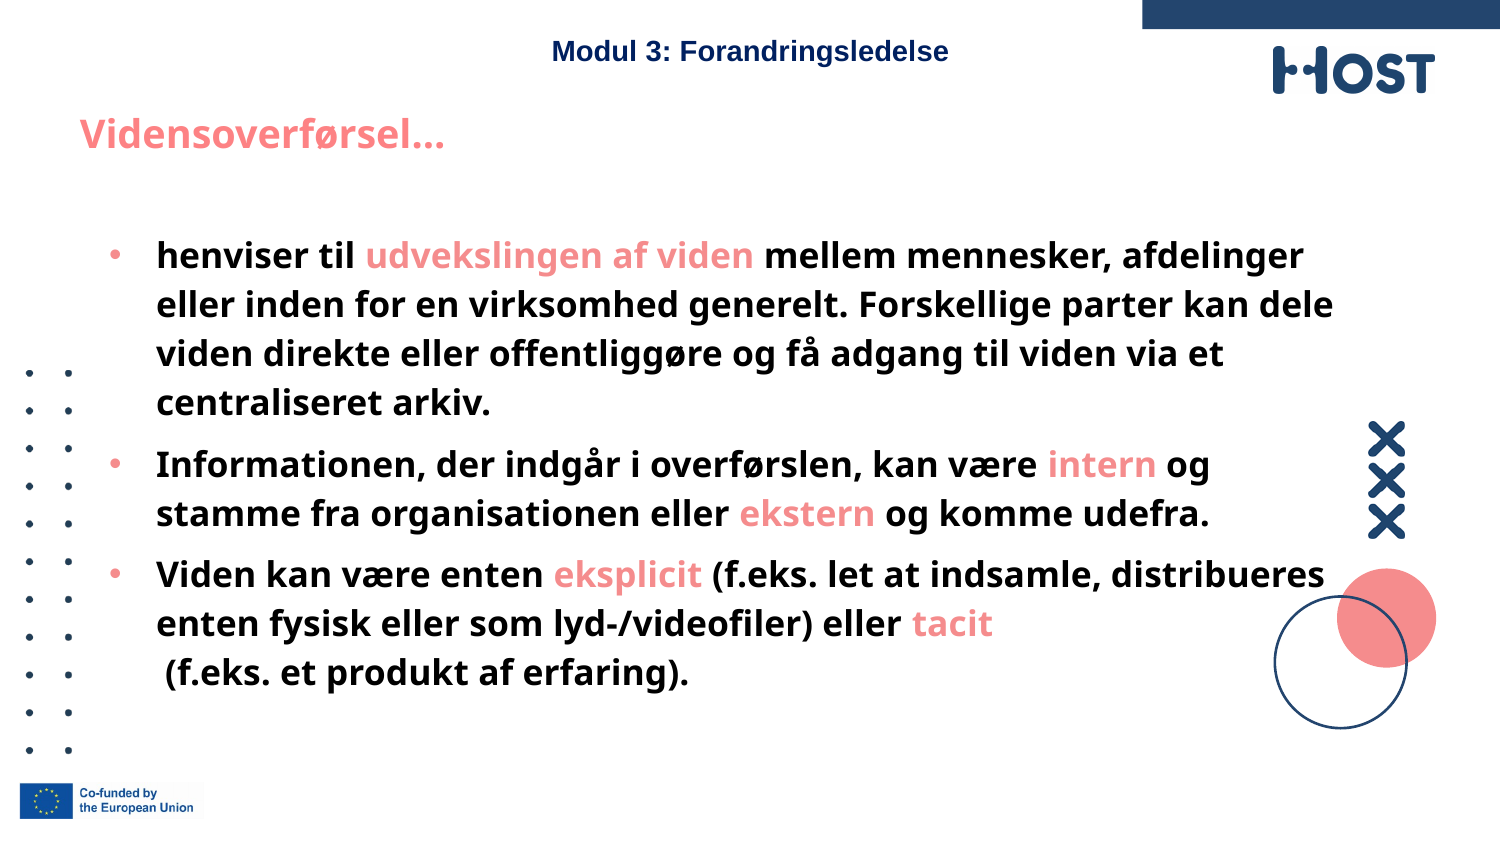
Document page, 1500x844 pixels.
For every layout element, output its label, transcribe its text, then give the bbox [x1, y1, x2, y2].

text_box Modul 3: Forandringsledelse [536, 12, 980, 70]
picture [0, 370, 204, 820]
text_box Vidensoverførsel… [64, 94, 1407, 165]
picture [1273, 46, 1435, 94]
list henviser til udvekslingen af viden mellem mennesker, afdelinger eller inden for en virksomhed generelt. Forskellige parter kan dele viden direkte eller offentliggøre og få adgang til viden via et centraliseret arkiv. Informationen, der indgår i overførslen, kan være intern og stamme fra organisationen eller ekstern og komme udefra. Viden kan være enten eksplicit (f.eks. let at indsamle, distribueres enten fysisk eller som lyd-/videofiler) eller tacit (f.eks. et produkt af erfaring). [94, 211, 1378, 844]
picture [1378, 421, 1405, 539]
